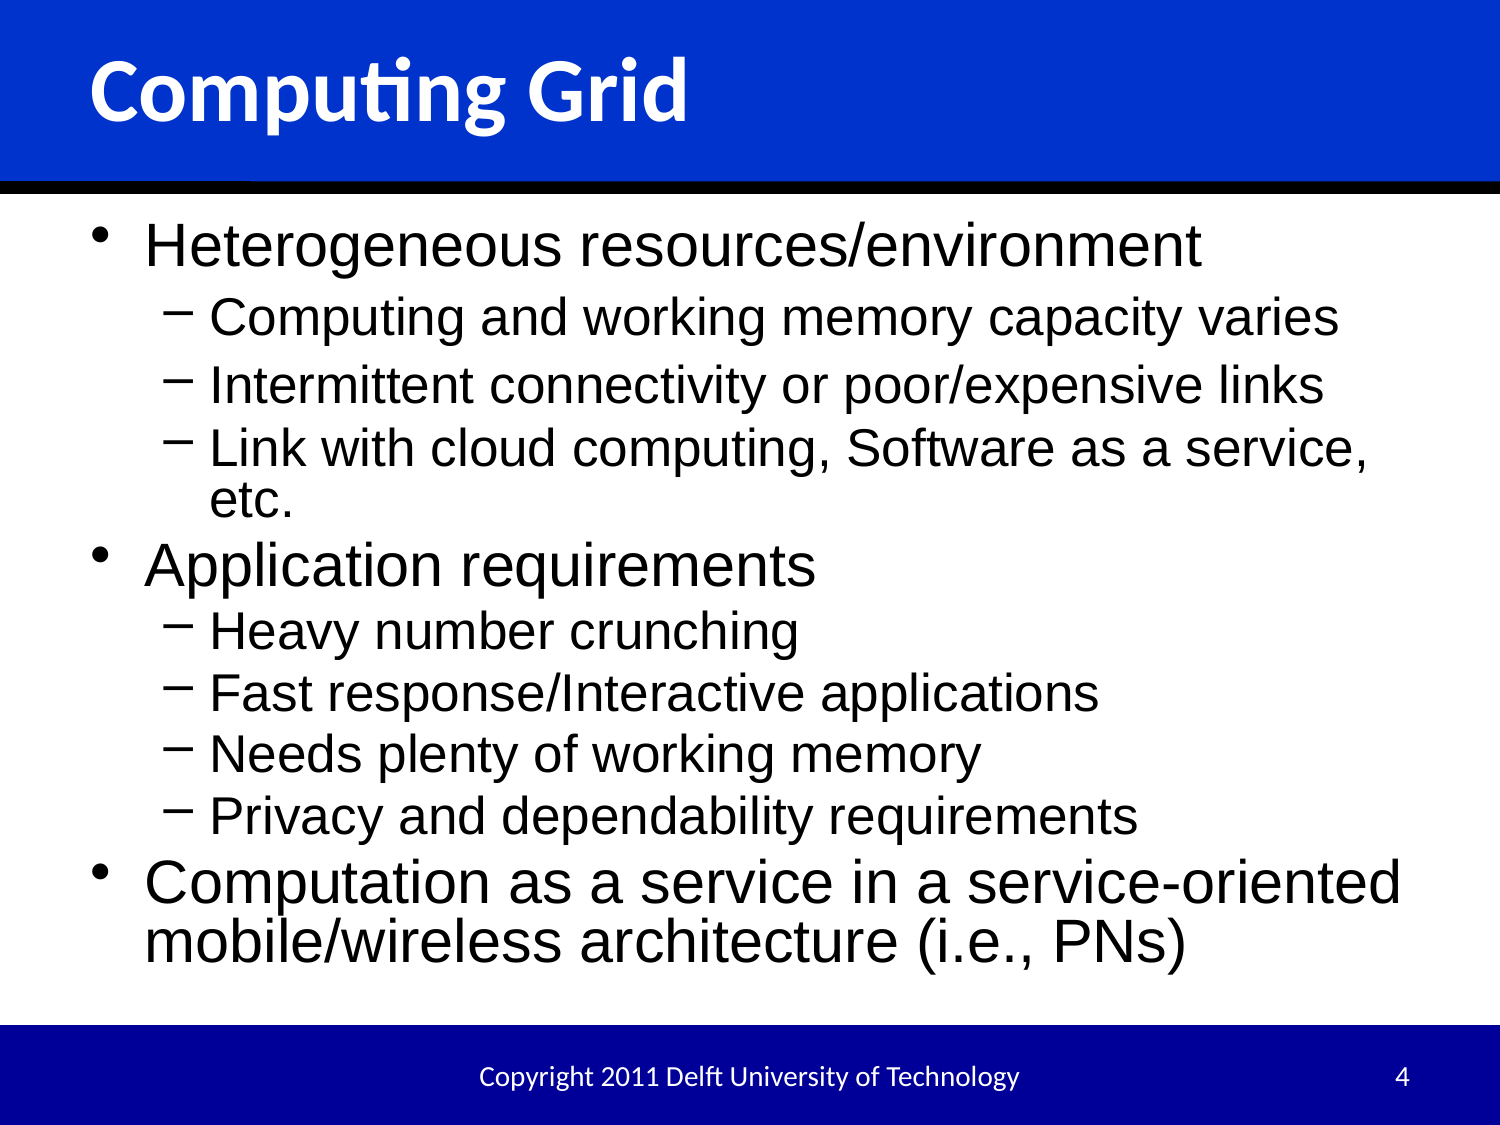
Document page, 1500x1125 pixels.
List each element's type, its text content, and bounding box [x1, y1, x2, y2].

slide_number 4 [1074, 1049, 1426, 1103]
list Heterogeneous resources/environment Computing and working memory capacity varies Intermittent connectivity or poor/expensive links Link with cloud computing, Software as a service, etc. Application requirements Heavy number crunching Fast response/Interactive applications Needs plenty of working memory Privacy and dependability requirements Computation as a service in a service-oriented mobile/wireless architecture (i.e., PNs) [74, 212, 1426, 1006]
title Computing Grid [74, 24, 1426, 163]
footer Copyright 2011 Delft University of Technology [437, 1049, 1063, 1103]
